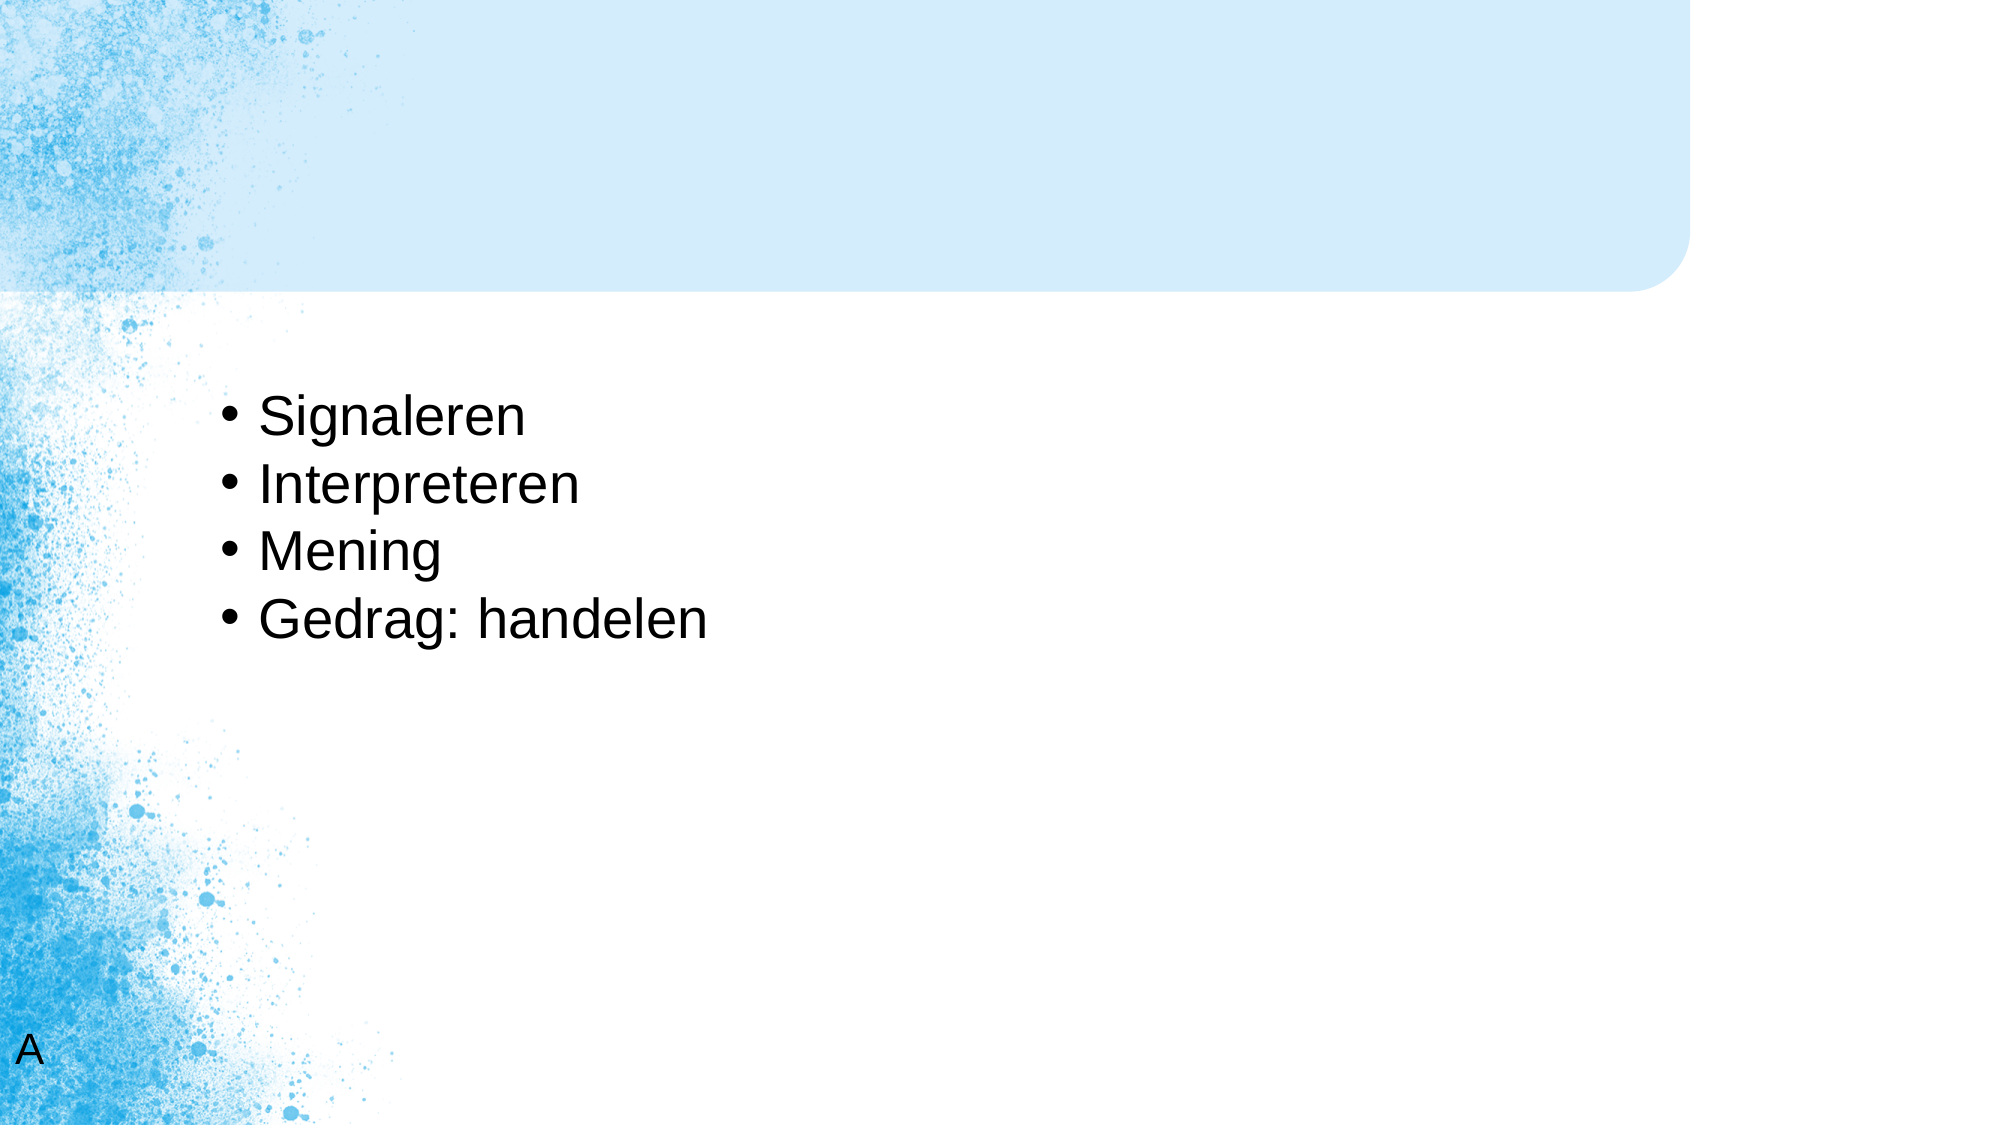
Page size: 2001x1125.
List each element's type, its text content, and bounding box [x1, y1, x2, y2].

text_box A [0, 1013, 108, 1081]
list Signaleren Interpreteren Mening Gedrag: handelen [220, 379, 1650, 935]
picture [0, 0, 415, 1125]
